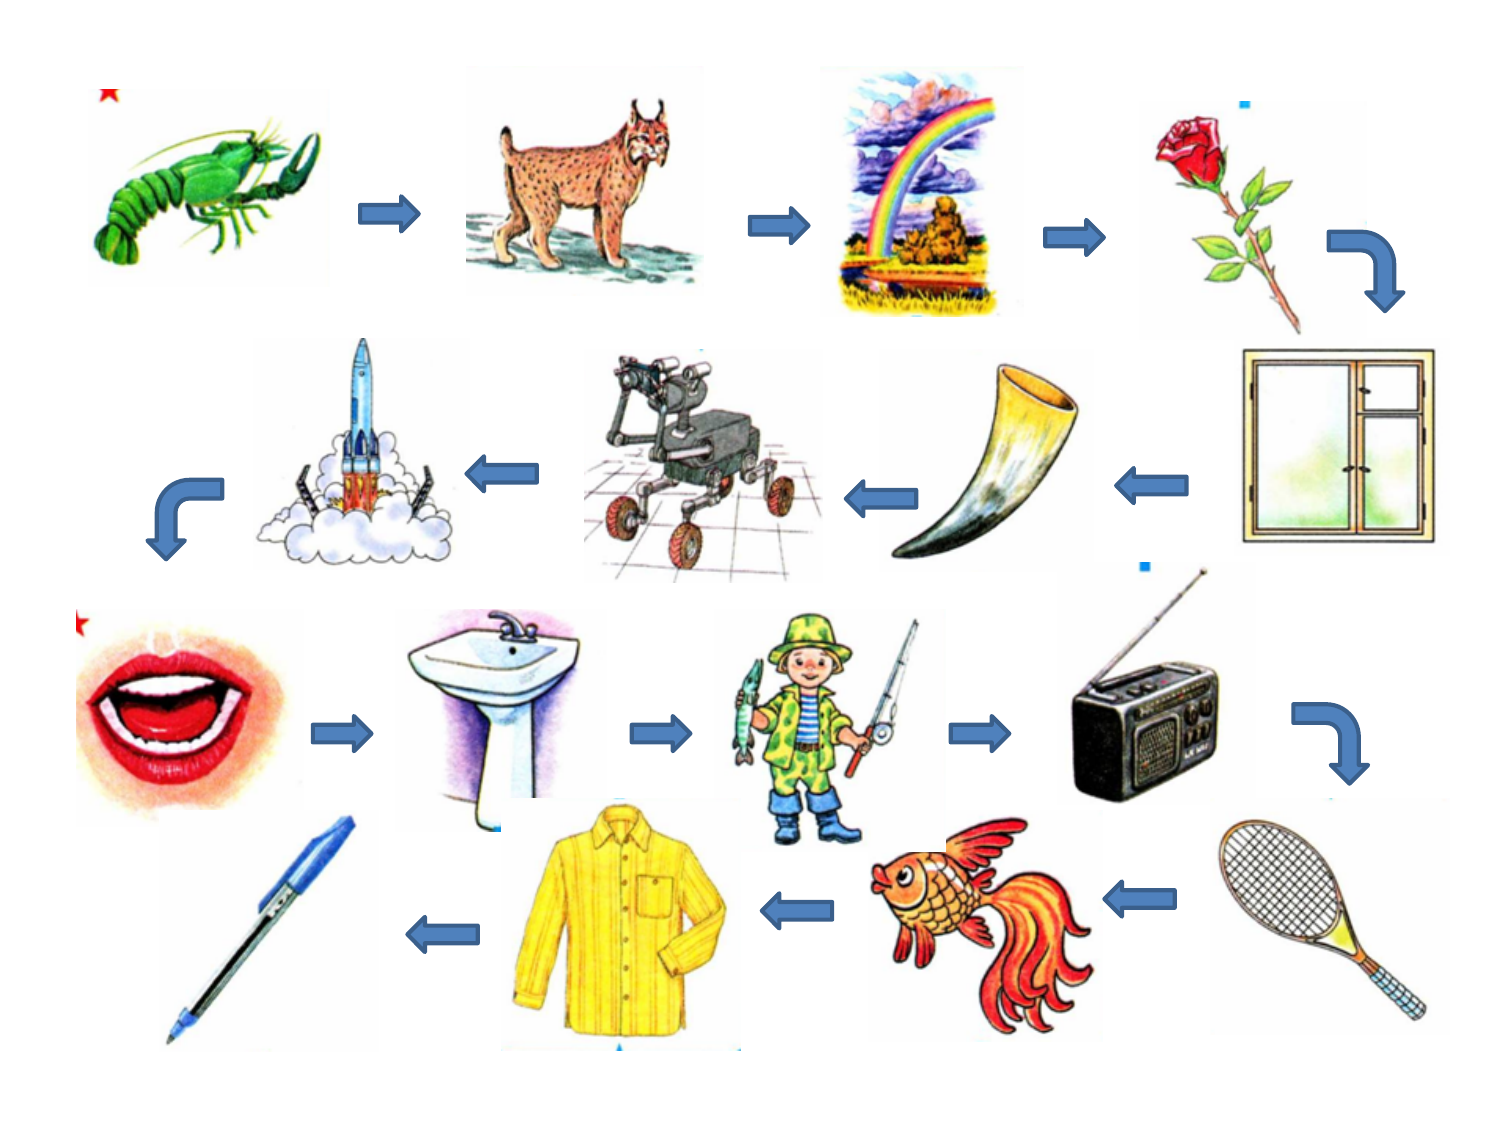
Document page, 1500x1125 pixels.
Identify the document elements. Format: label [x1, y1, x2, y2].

text_box [1108, 879, 1177, 919]
text_box [747, 206, 811, 246]
text_box [952, 714, 1012, 754]
picture [466, 66, 705, 297]
picture [820, 66, 1025, 317]
text_box [843, 479, 874, 519]
picture [395, 609, 1103, 1051]
text_box [310, 714, 374, 754]
text_box [145, 477, 225, 562]
text_box [475, 454, 539, 494]
picture [879, 349, 1450, 1035]
picture [88, 89, 330, 288]
text_box [405, 914, 480, 954]
text_box [1372, 231, 1406, 314]
text_box [1114, 466, 1189, 506]
picture [584, 349, 823, 583]
picture [76, 609, 379, 1052]
text_box [629, 714, 693, 754]
picture [1139, 101, 1451, 556]
text_box [1043, 217, 1106, 257]
text_box [1291, 702, 1371, 786]
text_box [759, 891, 835, 931]
text_box [358, 194, 421, 234]
picture [253, 337, 470, 570]
